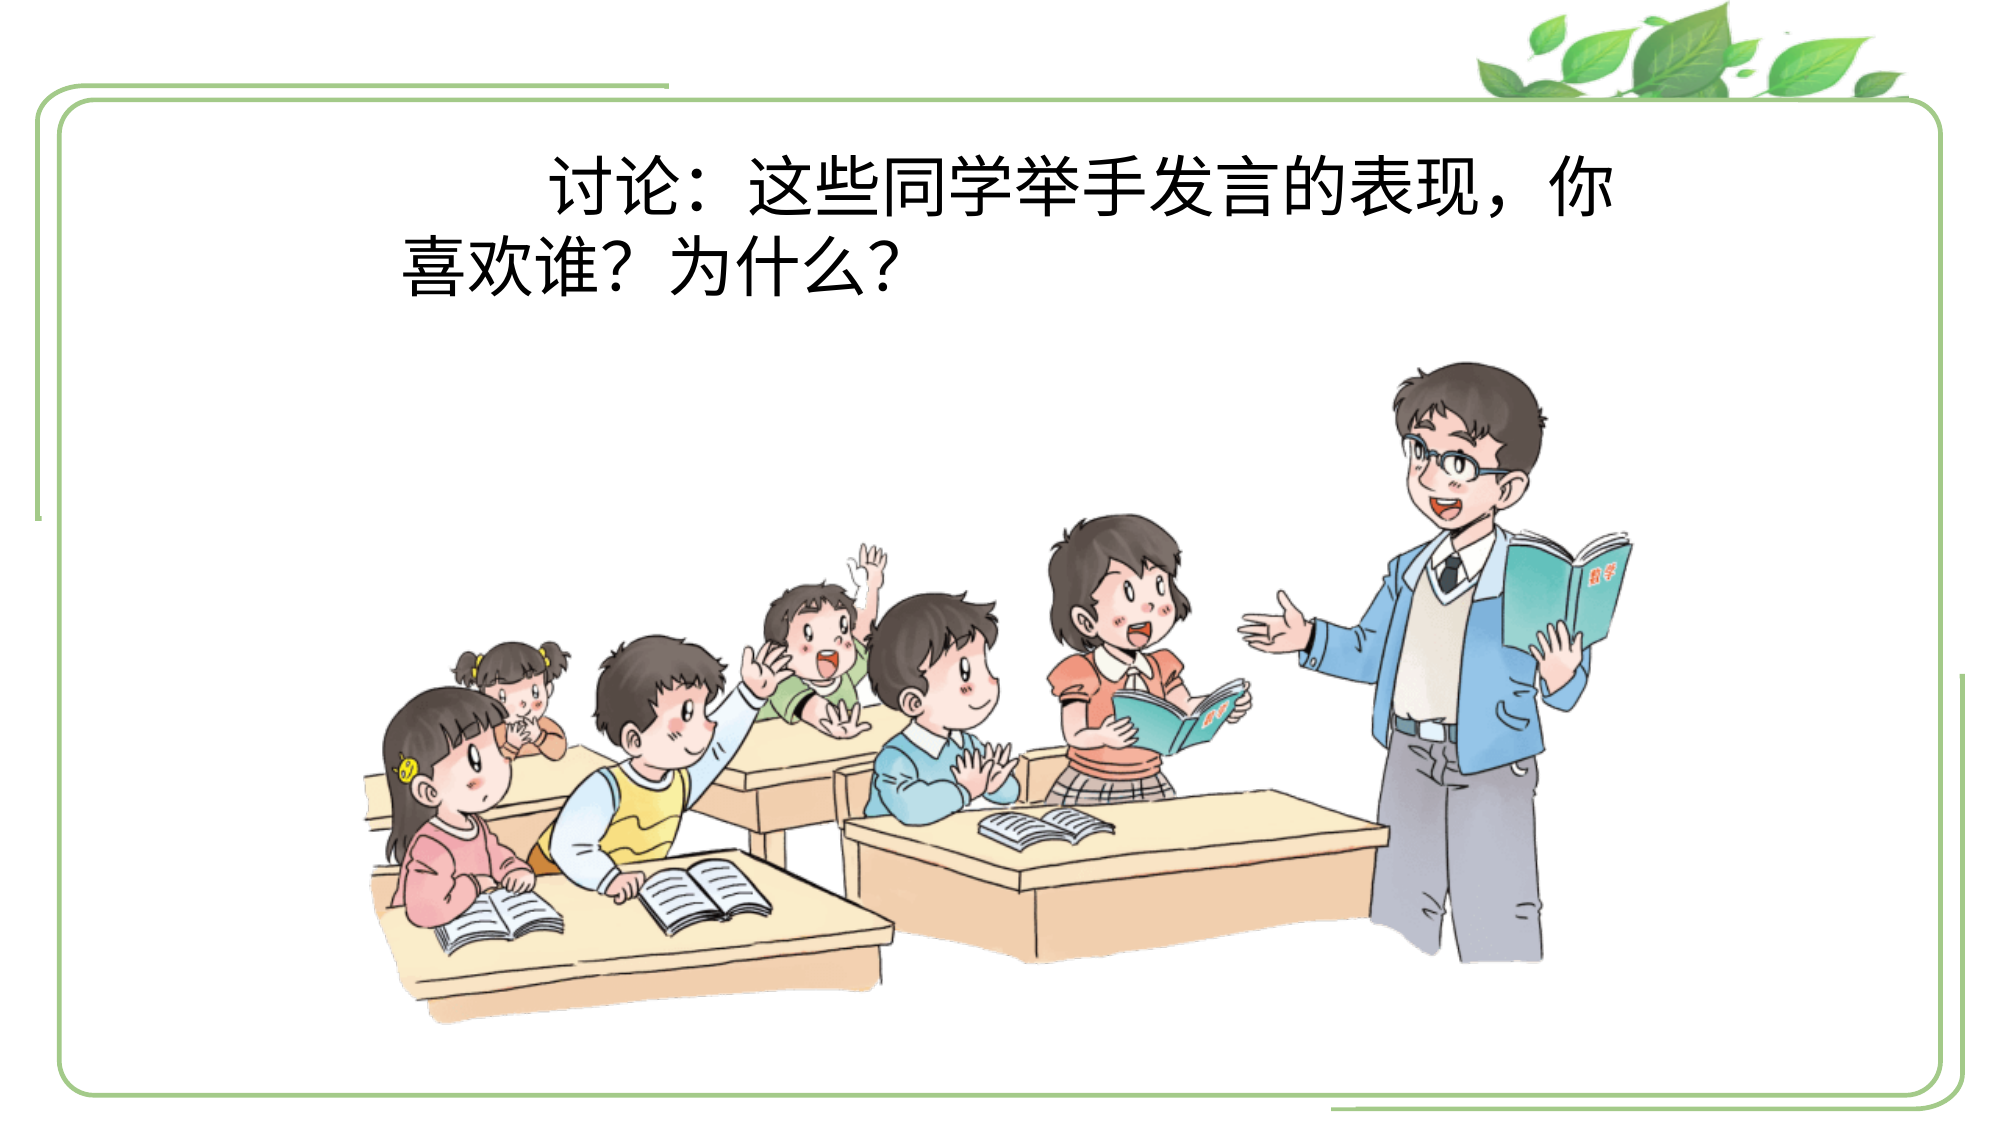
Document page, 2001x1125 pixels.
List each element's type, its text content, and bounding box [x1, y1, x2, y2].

picture [356, 349, 1644, 1064]
text_box 讨论：这些同学举手发言的表现，你喜欢谁？为什么？ [385, 137, 1662, 312]
